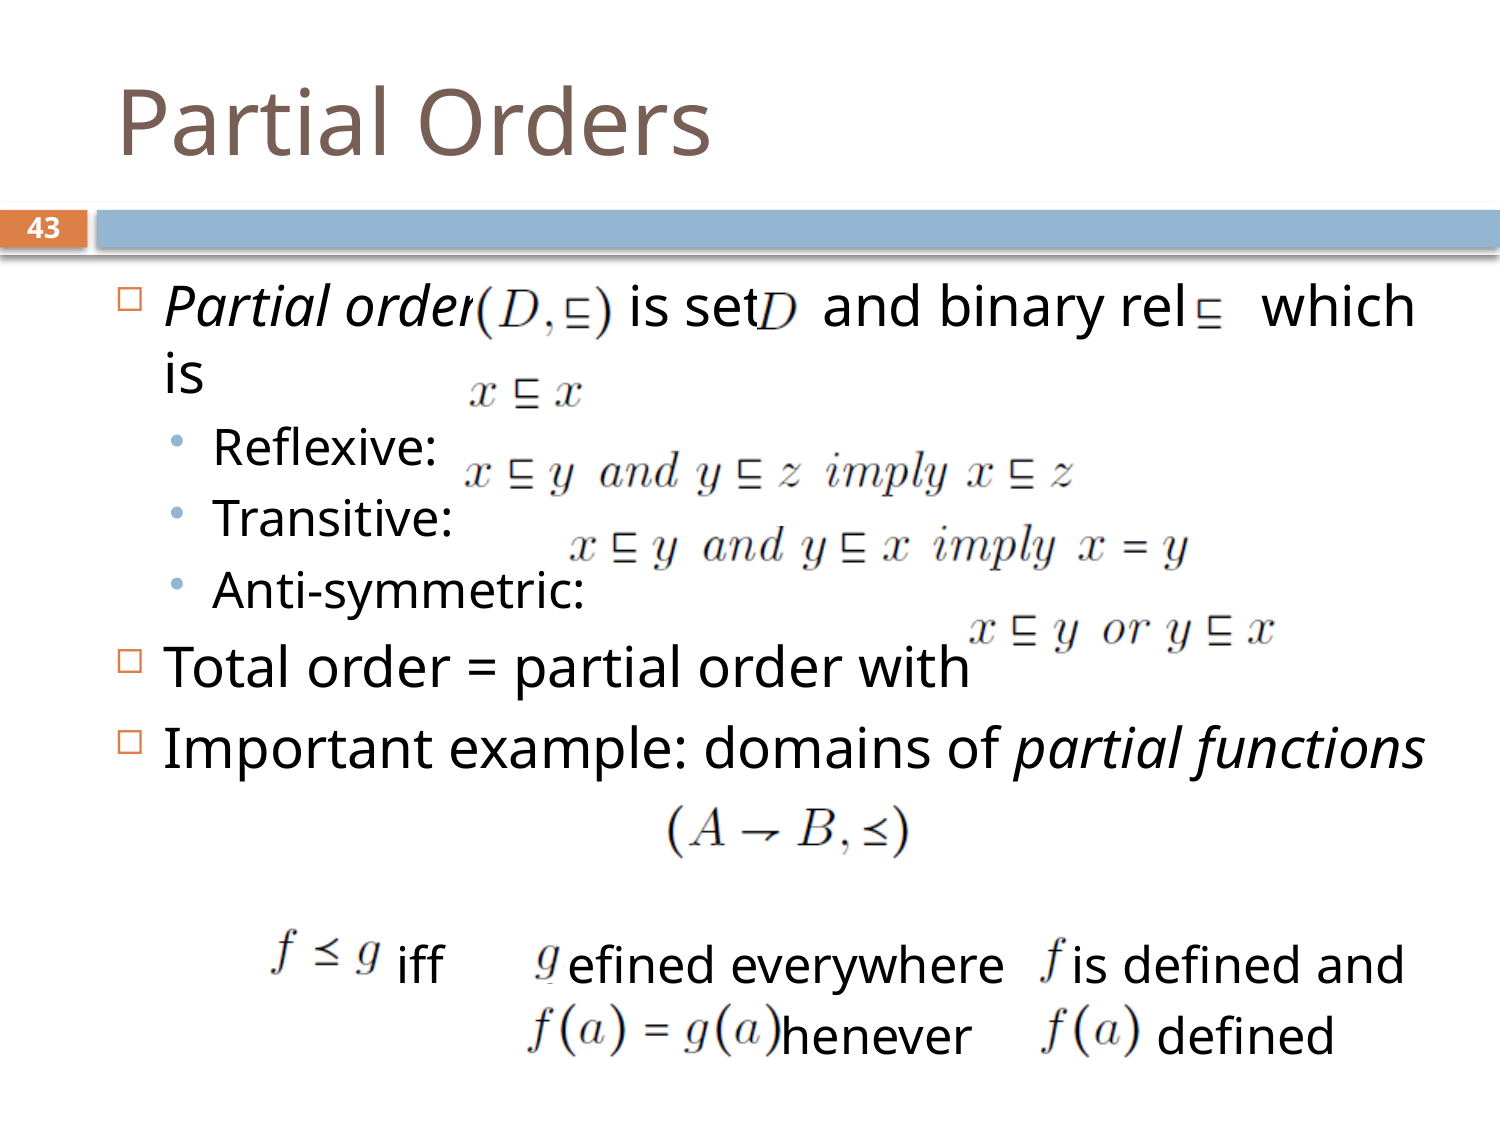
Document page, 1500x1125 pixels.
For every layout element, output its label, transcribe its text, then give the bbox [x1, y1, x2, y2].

picture [472, 274, 622, 354]
picture [756, 285, 800, 336]
picture [962, 612, 1276, 657]
picture [1192, 290, 1230, 336]
picture [524, 939, 566, 983]
list Partial order is set and binary rel. which is Reflexive: Transitive: Anti-symmetric: Total order = partial order with Important example: domains of partial functions iff defined everywhere is defined and whenever is defined [100, 262, 1475, 1075]
picture [513, 1001, 784, 1063]
picture [927, 521, 1063, 574]
picture [655, 801, 913, 863]
picture [262, 921, 382, 987]
slide_number 43 [0, 208, 88, 249]
picture [1029, 992, 1149, 1067]
picture [564, 525, 918, 574]
title Partial Orders [100, 37, 1438, 200]
picture [456, 437, 1078, 504]
picture [1024, 930, 1076, 988]
picture [1071, 527, 1192, 574]
picture [467, 369, 589, 419]
